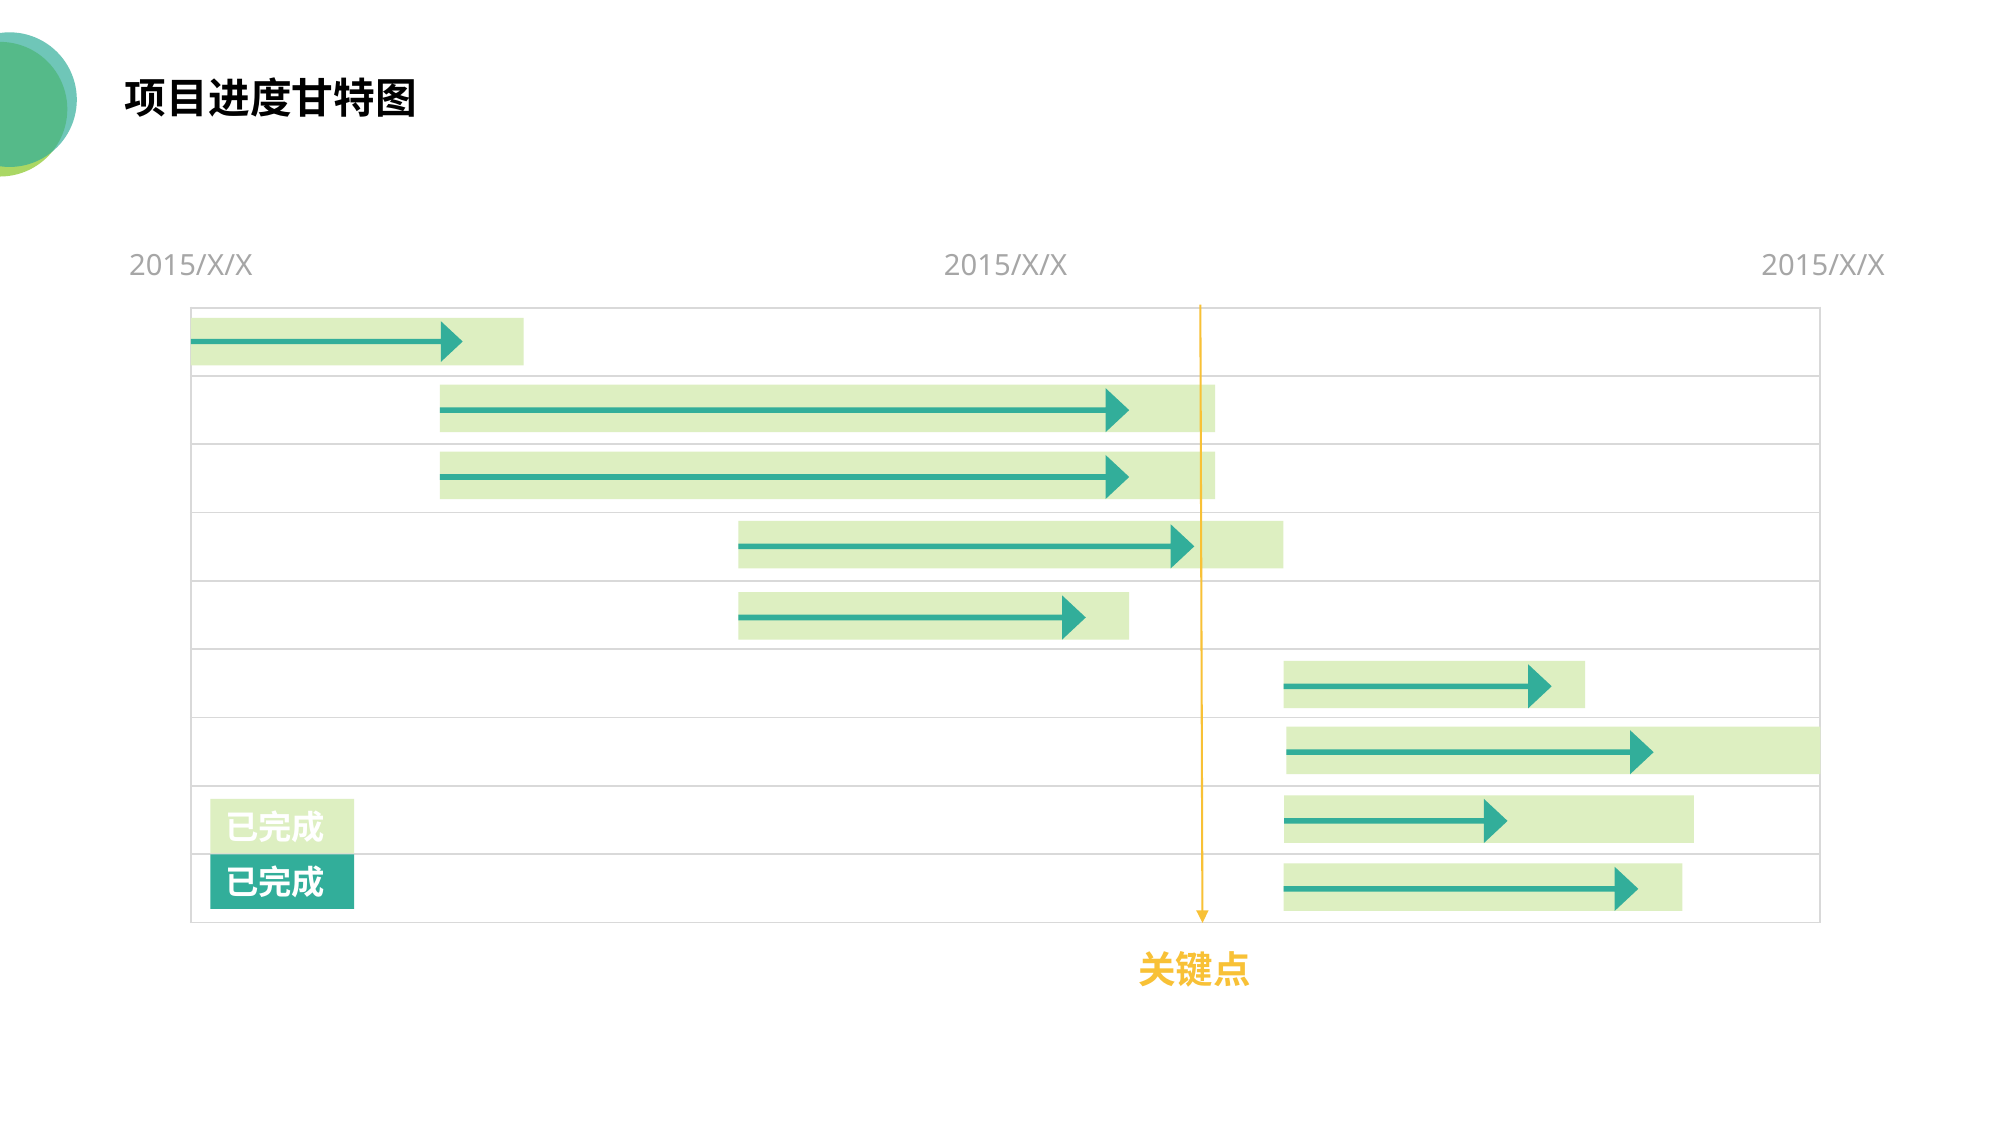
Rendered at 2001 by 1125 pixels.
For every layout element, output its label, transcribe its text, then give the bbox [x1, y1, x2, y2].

table_cell [1203, 513, 1819, 580]
text_box [1282, 864, 1640, 914]
text_box 关键点 [1102, 938, 1287, 999]
table_cell [1203, 718, 1819, 785]
text_box [1282, 660, 1586, 709]
text_box [1282, 661, 1554, 711]
text_box [1283, 796, 1510, 846]
text_box [1203, 451, 1216, 500]
text_box [1282, 862, 1683, 912]
table_cell [1203, 582, 1819, 648]
text_box [1283, 794, 1695, 844]
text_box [210, 798, 355, 910]
table_cell [1203, 445, 1819, 512]
text_box [1203, 520, 1284, 569]
table_cell [1204, 855, 1819, 922]
text_box [737, 593, 1088, 642]
text_box [439, 451, 1199, 500]
table_cell [1203, 650, 1819, 717]
table_header [192, 309, 1199, 375]
table_cell [192, 513, 1200, 580]
text_box [1285, 726, 1821, 775]
text_box 2015/X/X [882, 238, 1130, 289]
table_cell [192, 855, 1200, 922]
table_header [1203, 309, 1819, 375]
table_cell [192, 650, 1200, 717]
table_cell [1203, 377, 1819, 443]
table_cell [192, 582, 1200, 648]
text_box [439, 384, 1199, 433]
text_box [737, 520, 1200, 569]
text_box [189, 318, 465, 365]
text_box [190, 317, 525, 366]
table_cell [192, 718, 1200, 785]
table_cell [192, 787, 1200, 853]
text_box [1285, 727, 1656, 777]
table_cell [1204, 787, 1819, 853]
text_box [438, 385, 1131, 435]
table_cell [192, 445, 1200, 512]
list 项目进度甘特图 [109, 55, 843, 144]
text_box [737, 521, 1196, 571]
text_box [737, 591, 1130, 641]
text_box 2015/X/X [1699, 238, 1947, 289]
text_box [1203, 384, 1216, 433]
text_box [438, 452, 1131, 502]
text_box 2015/X/X [67, 238, 315, 289]
table_cell [192, 377, 1199, 443]
